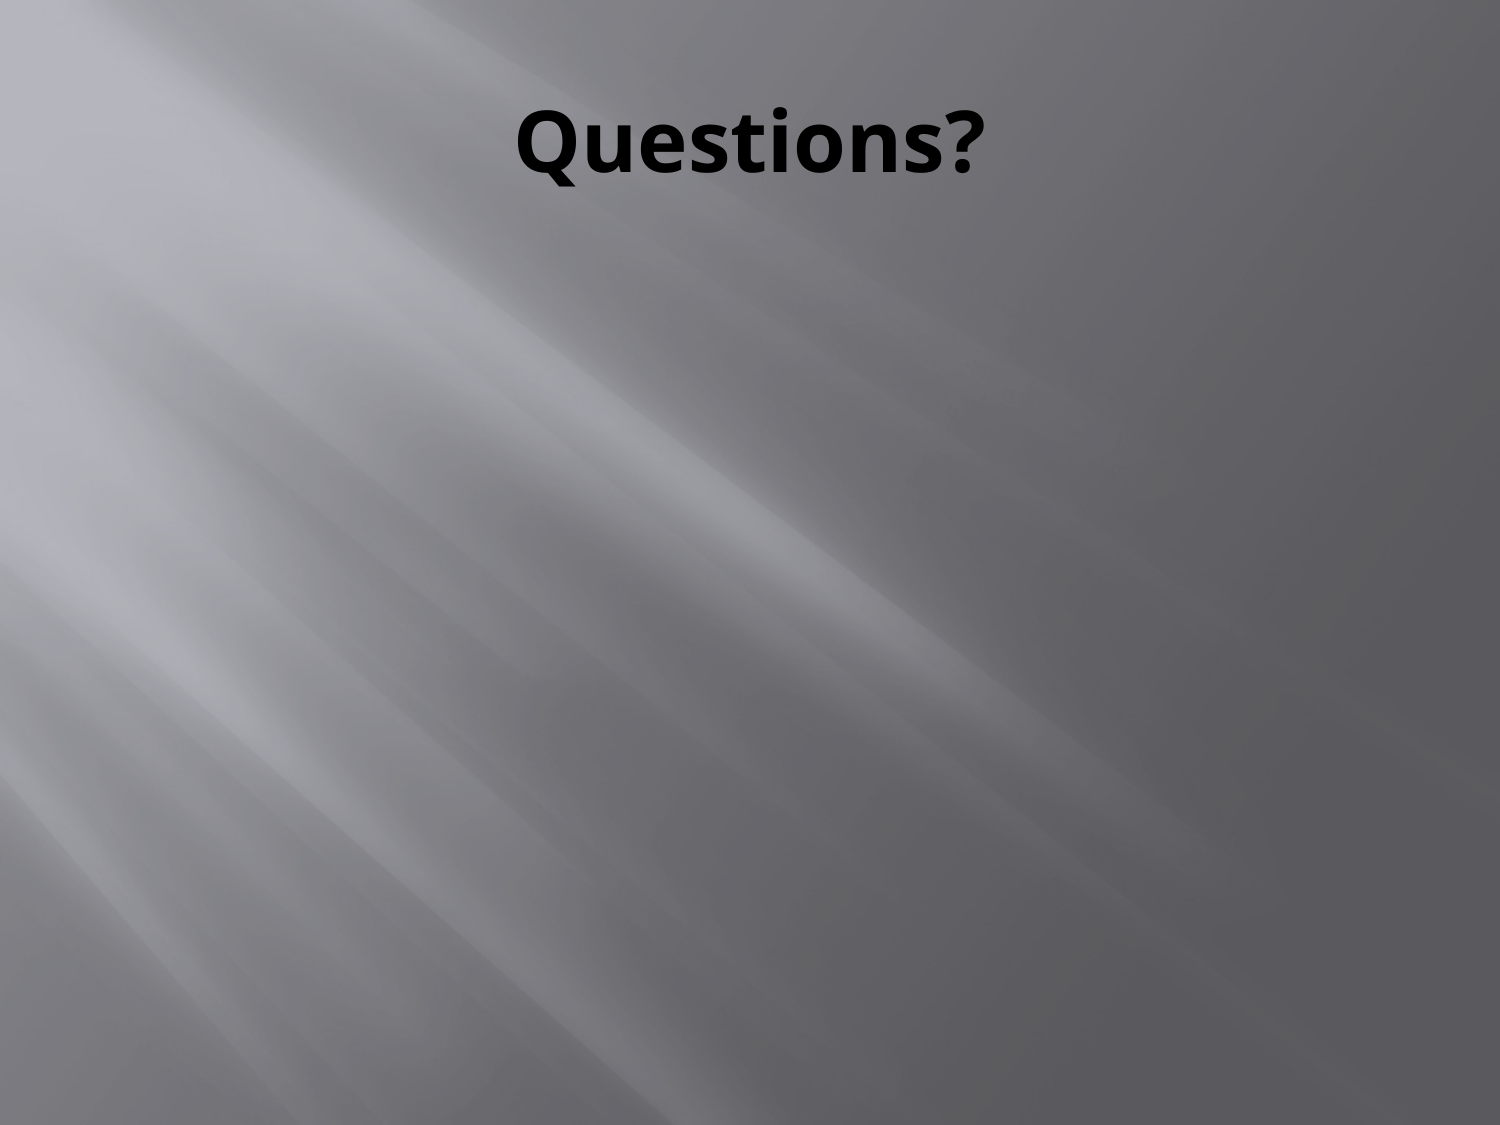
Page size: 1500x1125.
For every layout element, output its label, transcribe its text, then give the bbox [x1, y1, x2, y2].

title Questions? [75, 45, 1425, 233]
